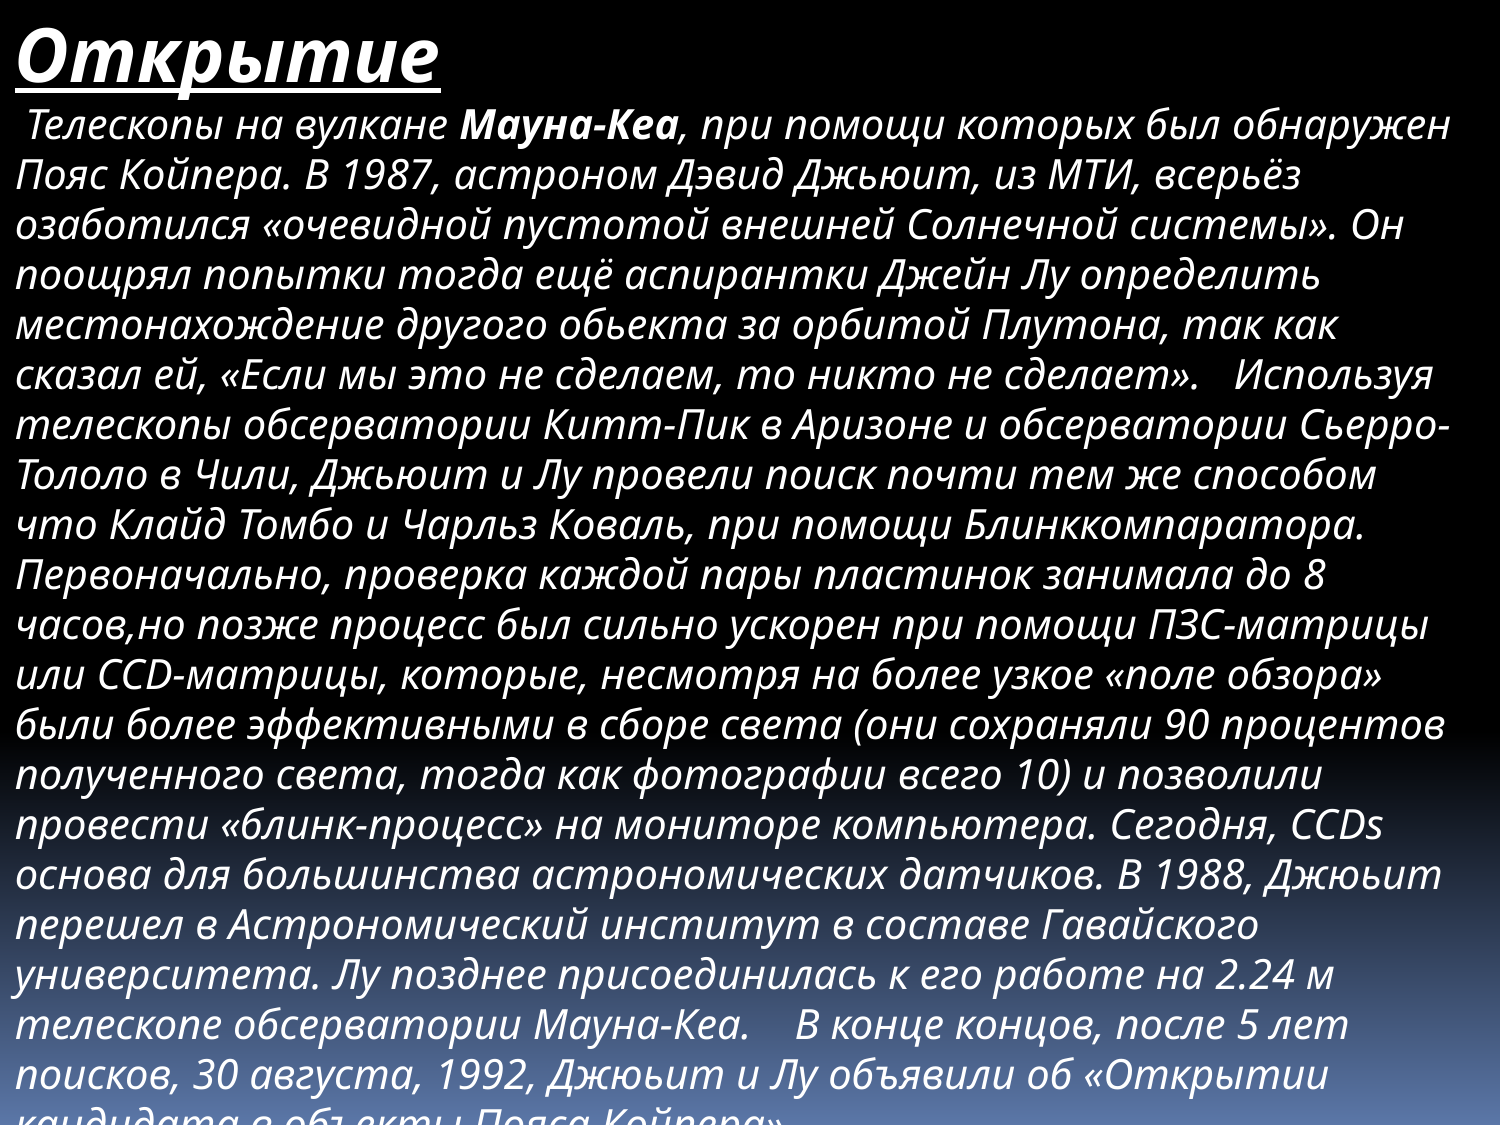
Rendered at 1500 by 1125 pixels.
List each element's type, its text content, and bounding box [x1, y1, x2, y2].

text_box Открытие Телескопы на вулкане Мауна-Кеа, при помощи которых был обнаружен Пояс Койпера. В 1987, астроном Дэвид Джьюит, из МТИ, всерьёз озаботился «очевидной пустотой внешней Солнечной системы». Он поощрял попытки тогда ещё аспирантки Джейн Лу определить местонахождение другого обьекта за орбитой Плутона, так как сказал ей, «Если мы это не сделаем, то никто не сделает». Используя телескопы обсерватории Китт-Пик в Аризоне и обсерватории Сьерро-Тололо в Чили, Джьюит и Лу провели поиск почти тем же способом что Клайд Томбо и Чарльз Коваль, при помощи Блинккомпаратора. Первоначально, проверка каждой пары пластинок занимала до 8 часов,но позже процесс был сильно ускорен при помощи ПЗС-матрицы или CCD-матрицы, которые, несмотря на более узкое «поле обзора» были более эффективными в сборе света (они сохраняли 90 процентов полученного света, тогда как фотографии всего 10) и позволили провести «блинк-процесс» на мониторе компьютера. Сегодня, CCDs основа для большинства астрономических датчиков. В 1988, Джюьит перешел в Астрономический институт в составе Гавайского университета. Лу позднее присоединилась к его работе на 2.24 м телескопе обсерватории Мауна-Кеа. В конце концов, после 5 лет поисков, 30 августа, 1992, Джюьит и Лу объявили об «Открытии кандидата в объекты Пояса Койпера» [0, 0, 1477, 1125]
